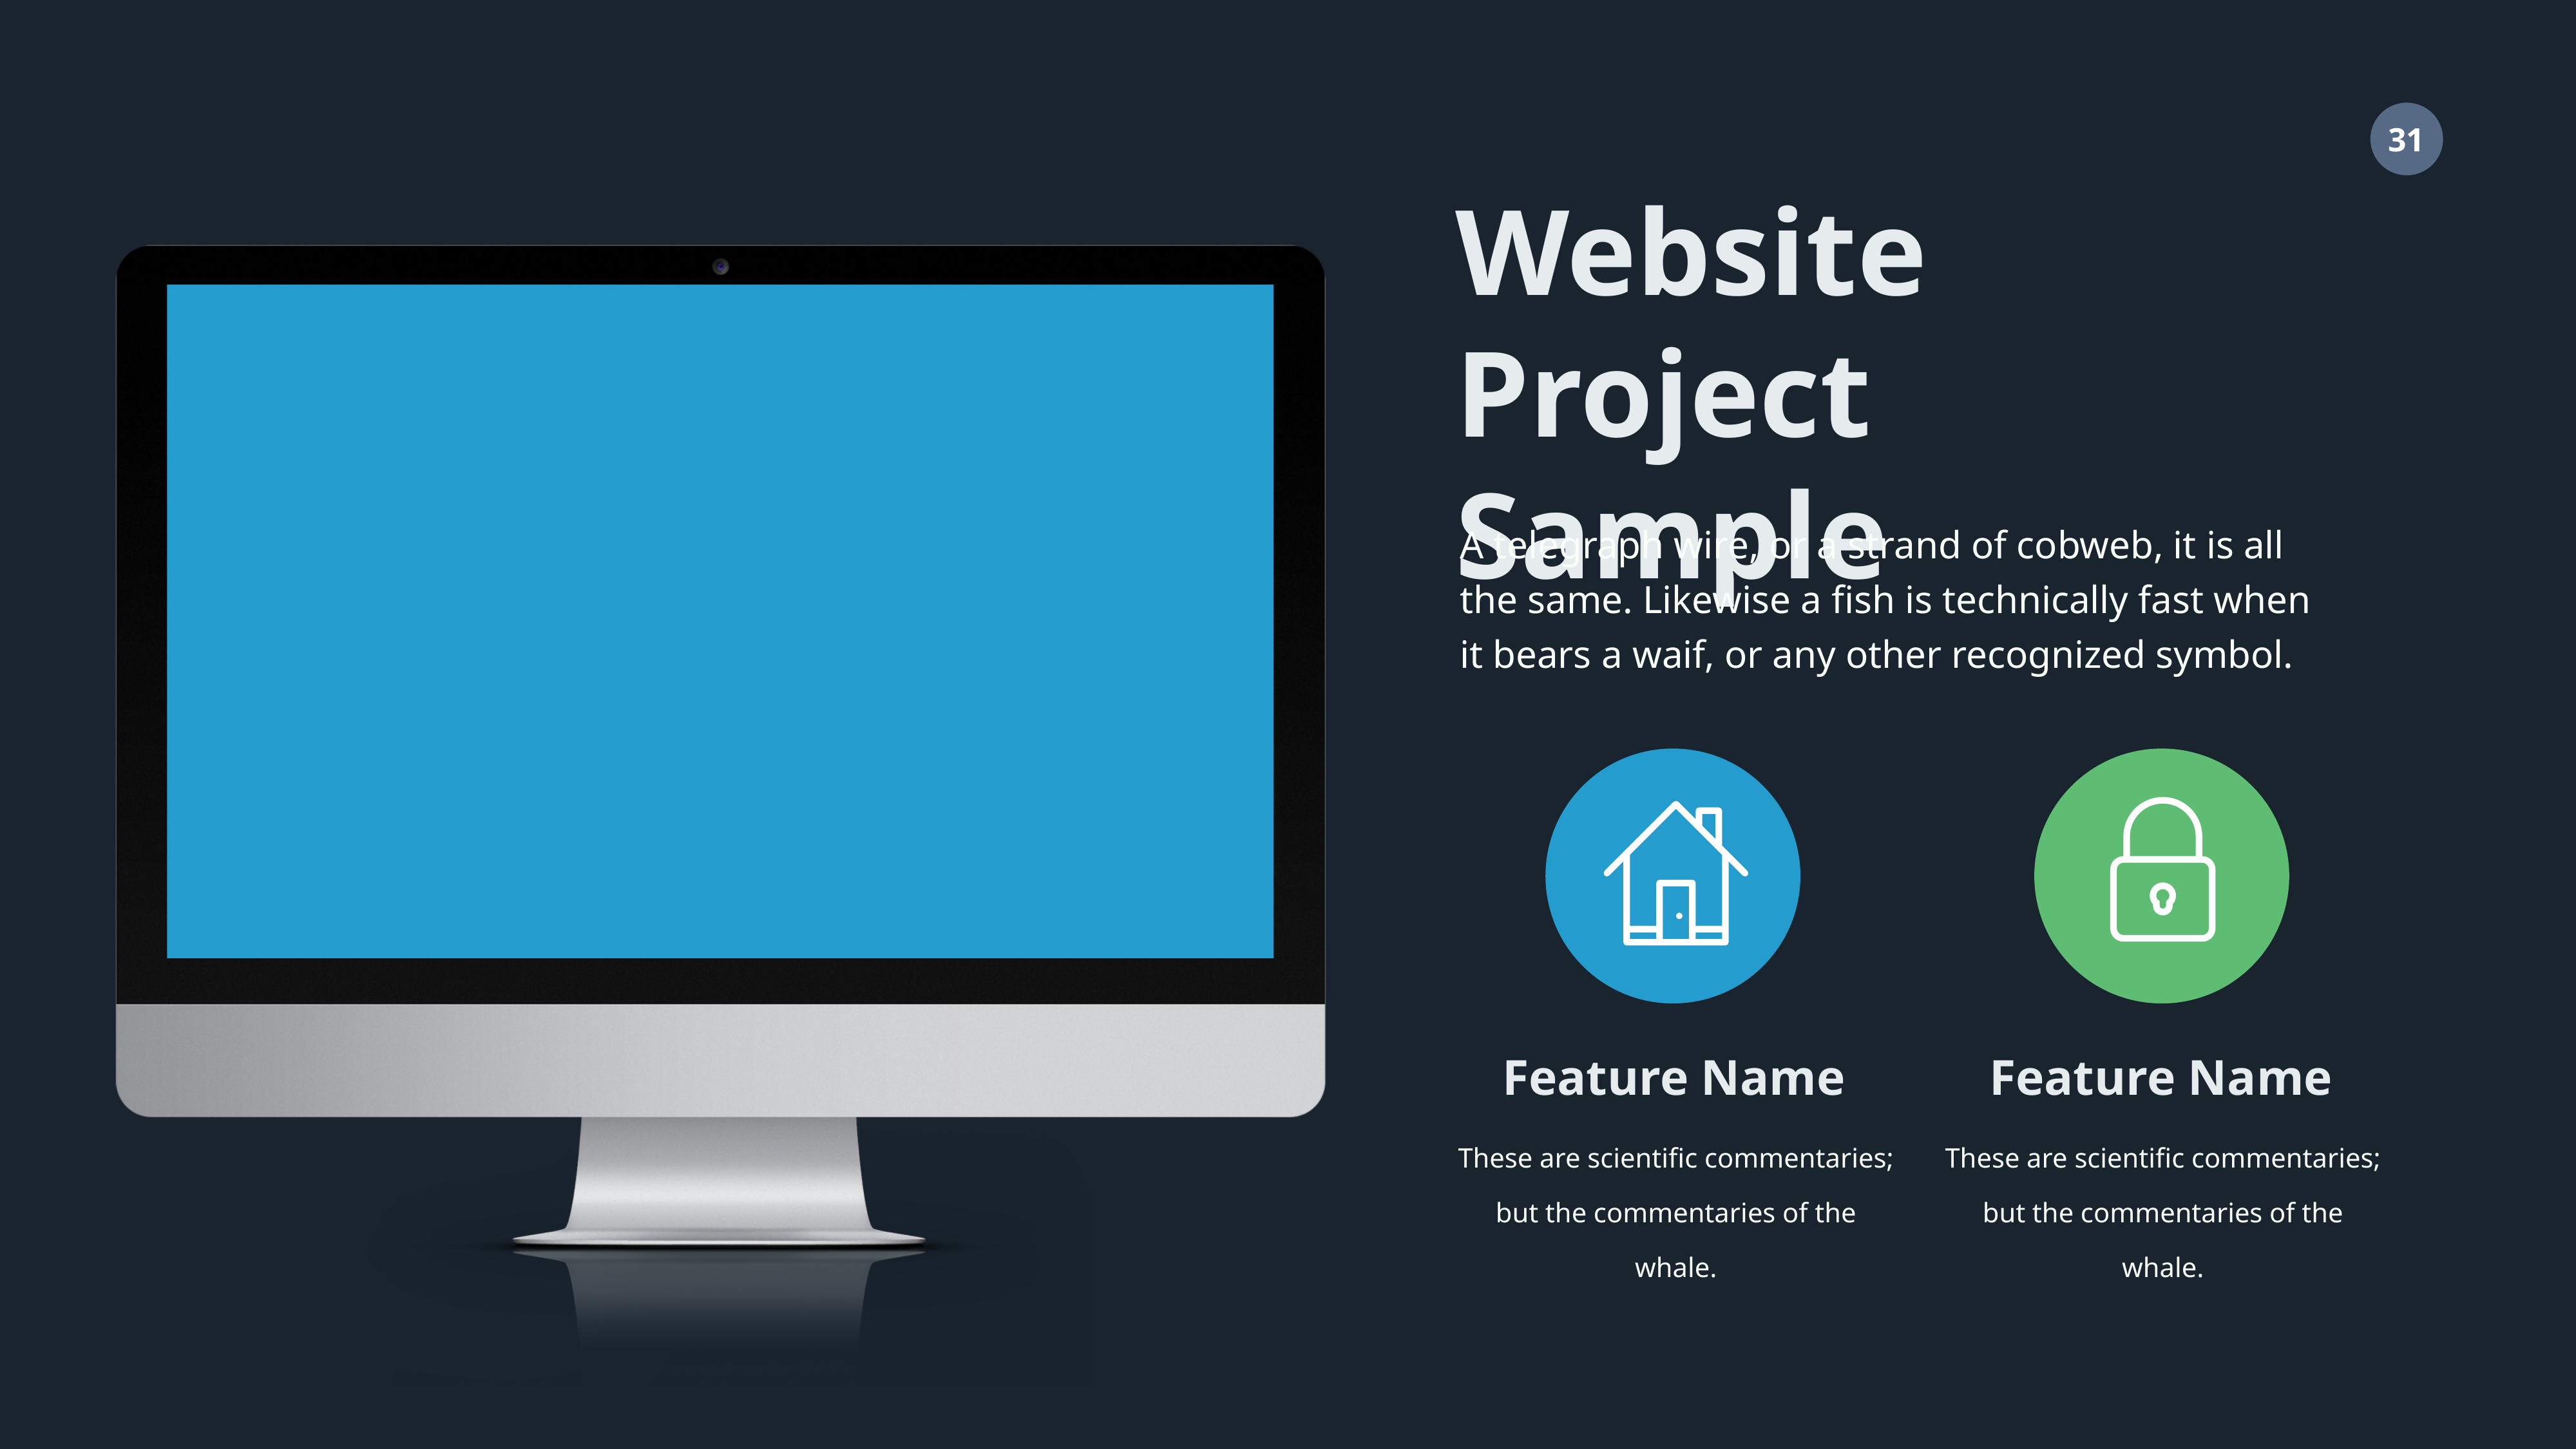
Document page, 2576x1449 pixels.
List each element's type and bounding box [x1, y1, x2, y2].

picture [167, 284, 1274, 958]
text_box [1445, 172, 2394, 1235]
text_box [84, 217, 1357, 1385]
